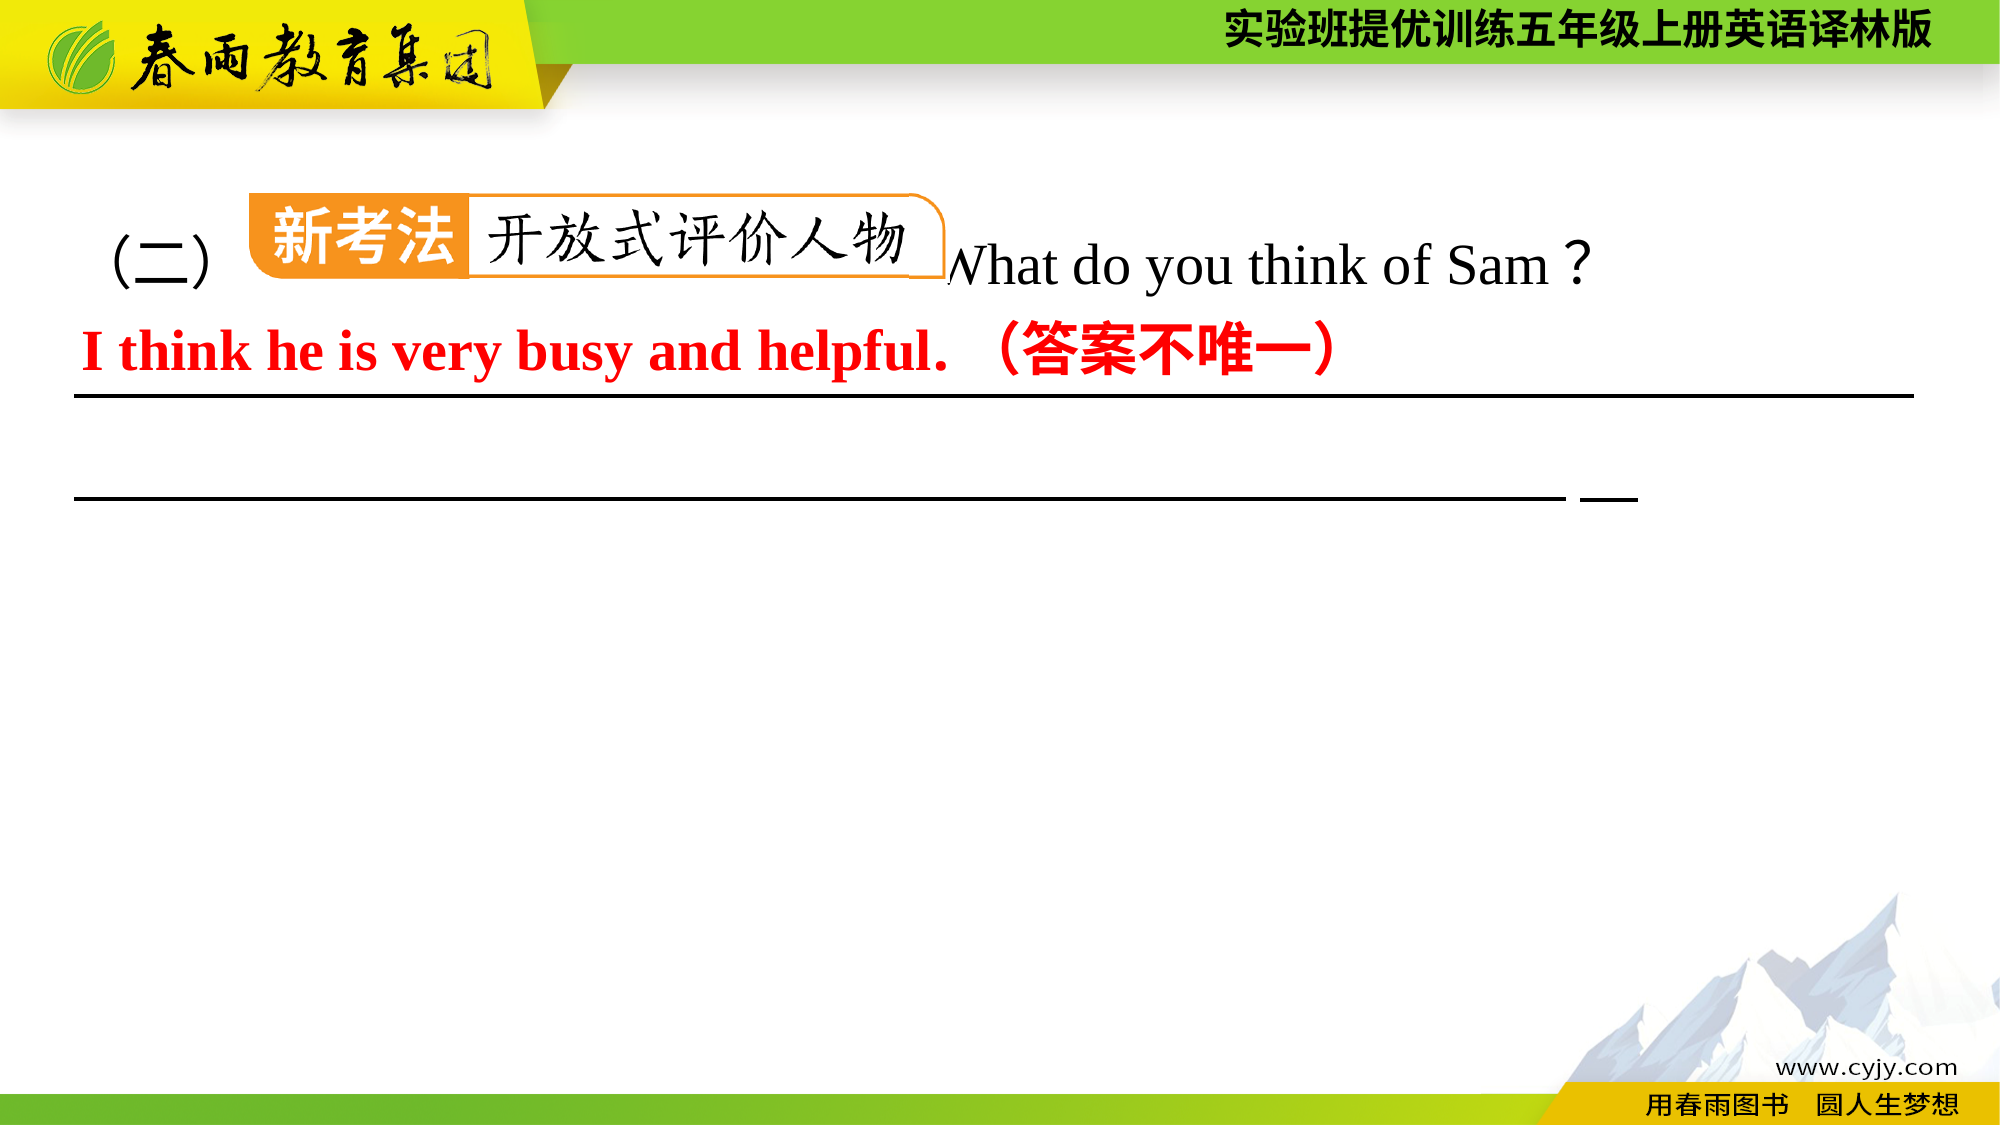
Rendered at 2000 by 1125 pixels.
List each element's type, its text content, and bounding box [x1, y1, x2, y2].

picture [0, 0, 2000, 1125]
list （二） What do you think of Sam？ ___________________________________________________ [59, 183, 1944, 398]
text_box I think he is very busy and helpful.（答案不唯一） [66, 269, 1417, 390]
